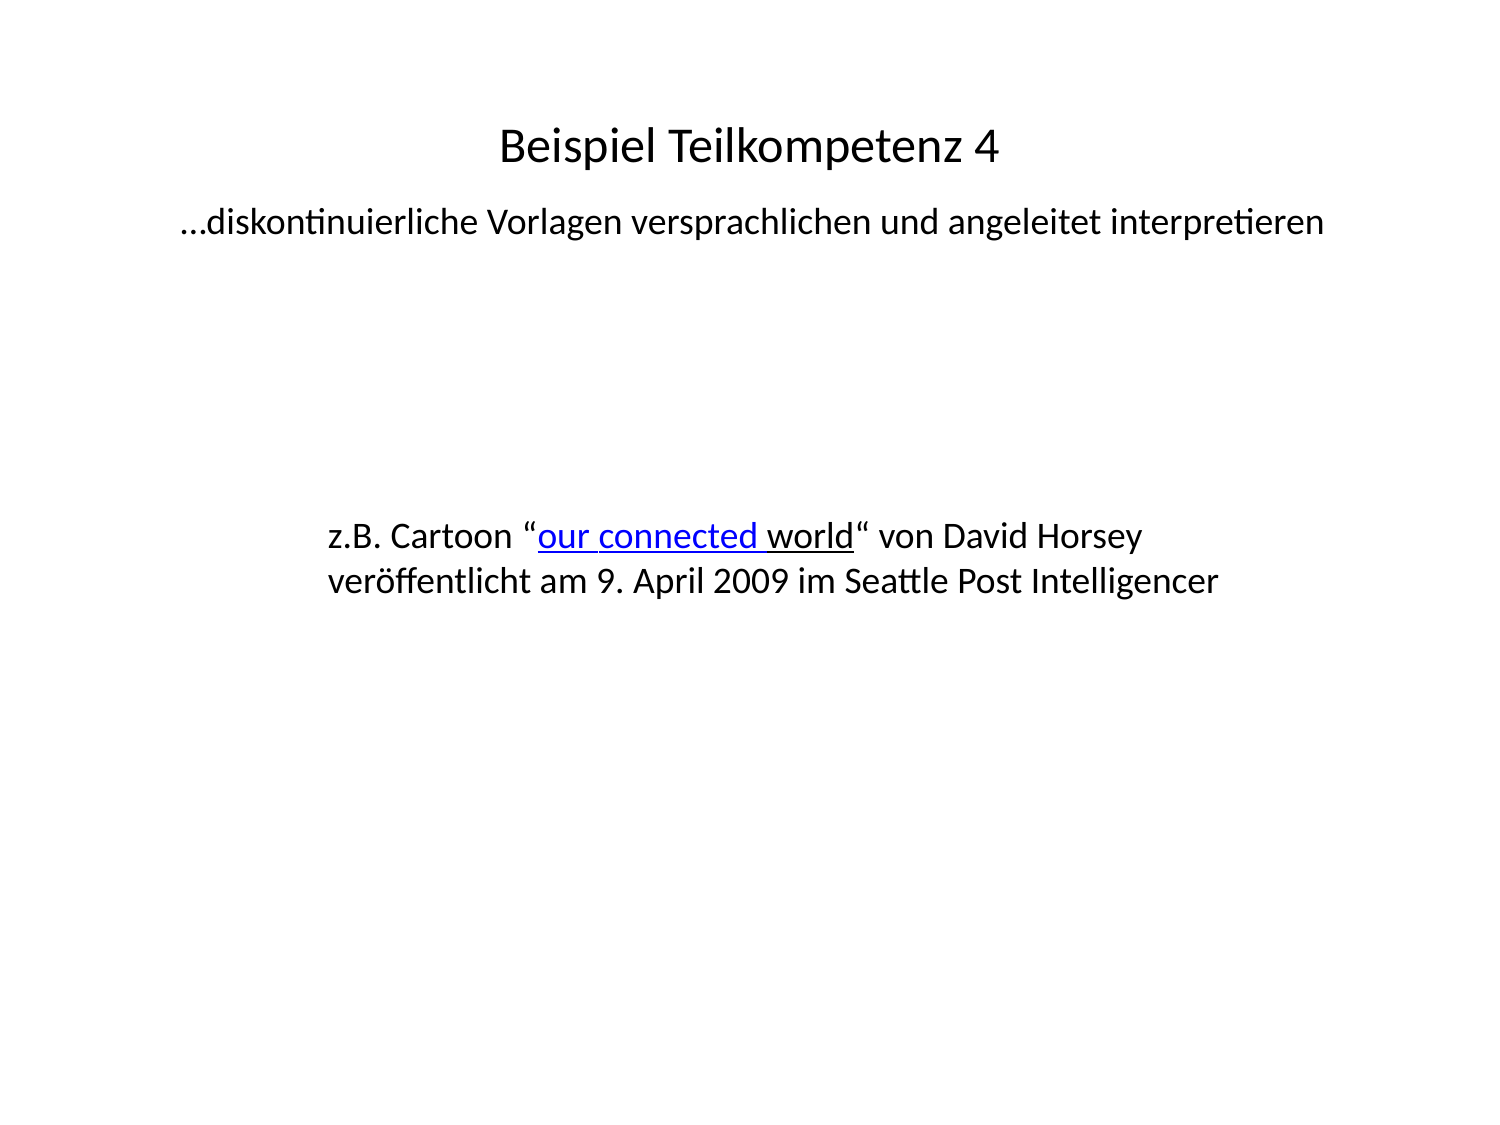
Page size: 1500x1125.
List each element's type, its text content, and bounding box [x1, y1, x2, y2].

title Beispiel Teilkompetenz 4 …diskontinuierliche Vorlagen versprachlichen und angeleitet interpretieren [75, 45, 1425, 329]
list z.B. Cartoon “our connected world“ von David Horsey veröffentlicht am 9. April 2009 im Seattle Post Intelligencer [312, 503, 1294, 1005]
